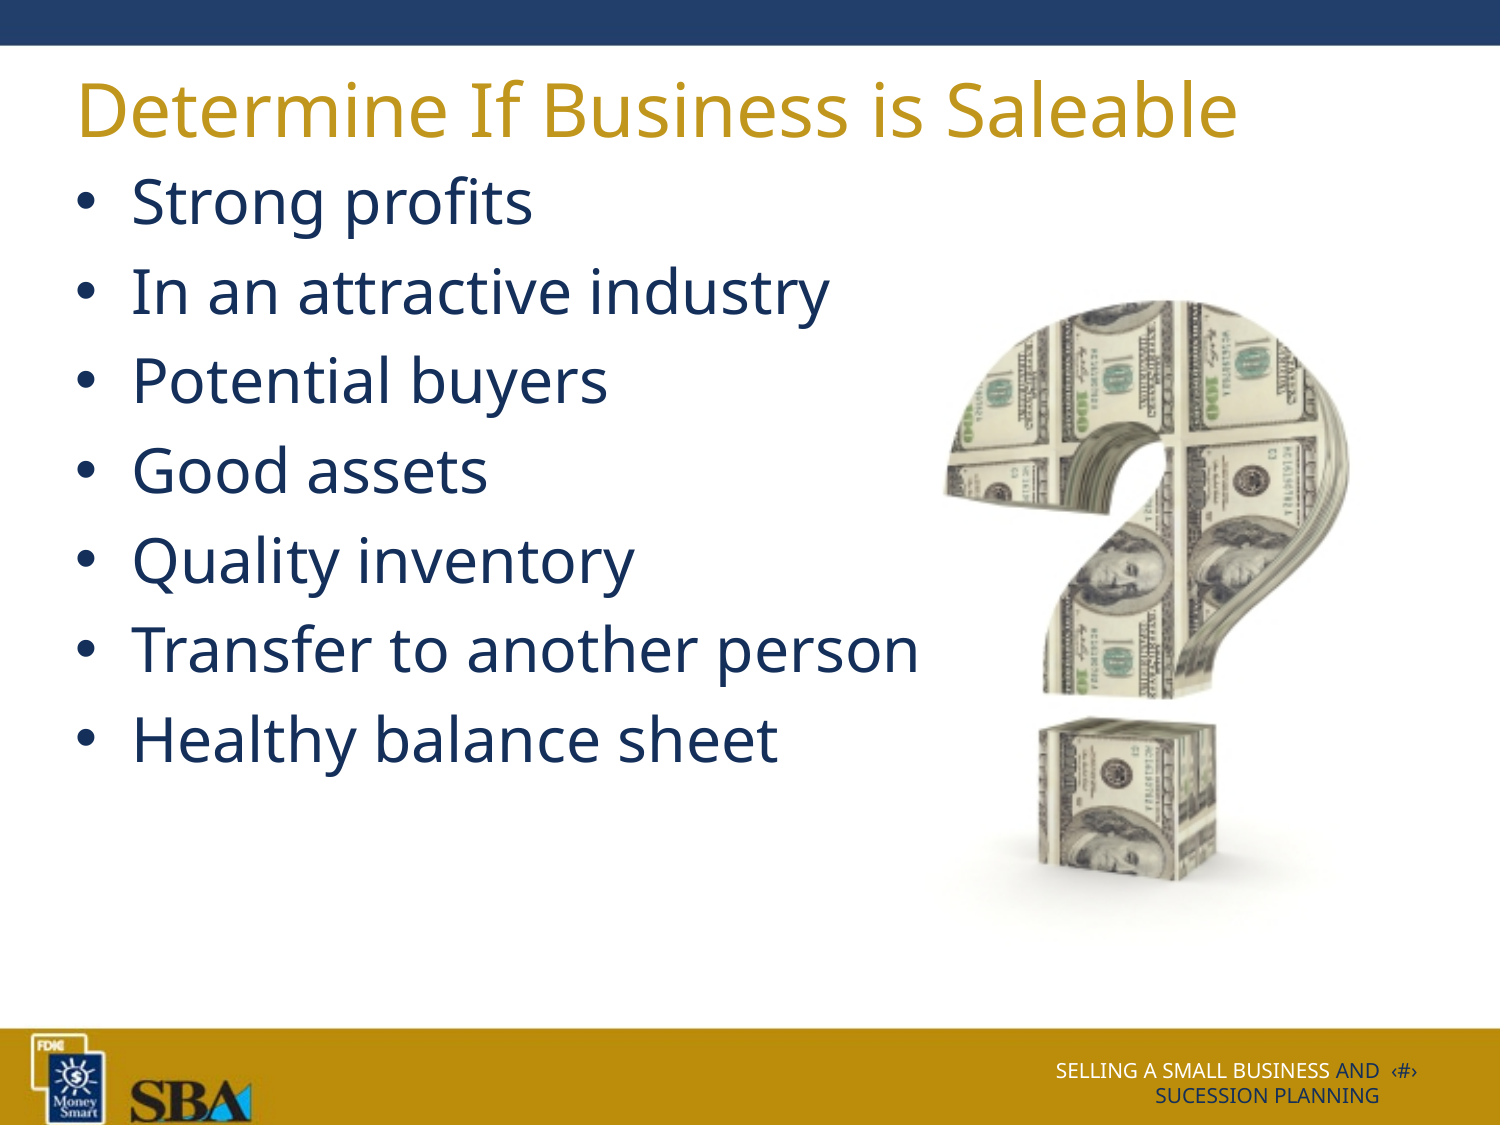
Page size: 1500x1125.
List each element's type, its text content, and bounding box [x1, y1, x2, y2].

list Strong profits In an attractive industry Potential buyers Good assets Quality inventory Transfer to another person Healthy balance sheet [74, 161, 1426, 863]
picture [0, 0, 1500, 1125]
title Determine If Business is Saleable [74, 61, 1426, 161]
